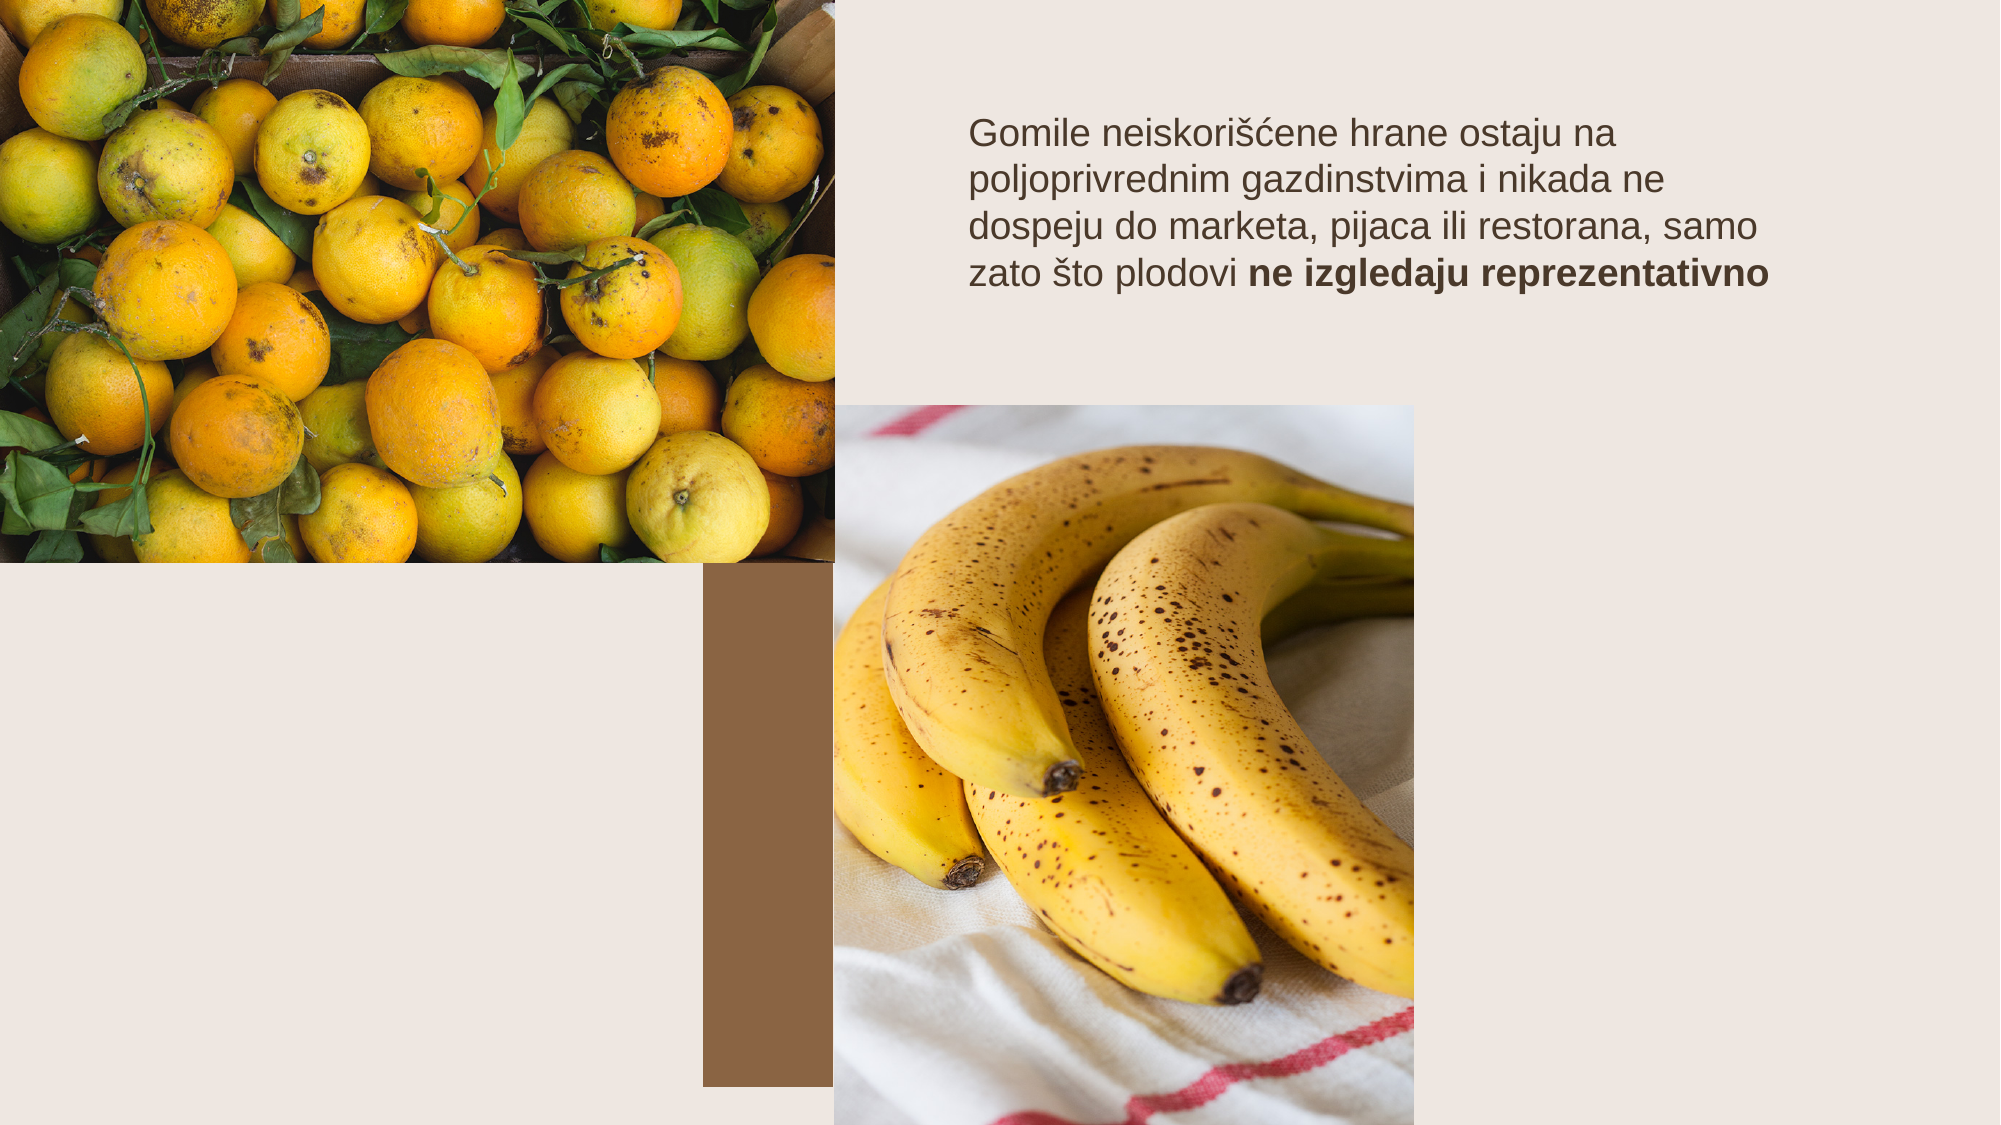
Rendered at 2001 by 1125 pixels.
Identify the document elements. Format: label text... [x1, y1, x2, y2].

picture [0, 0, 1415, 1125]
text_box Gomile neiskorišćene hrane ostaju na poljoprivrednim gazdinstvima i nikada ne dospeju do marketa, pijaca ili restorana, samo zato što plodovi ne izgledaju reprezentativno [953, 99, 1785, 302]
